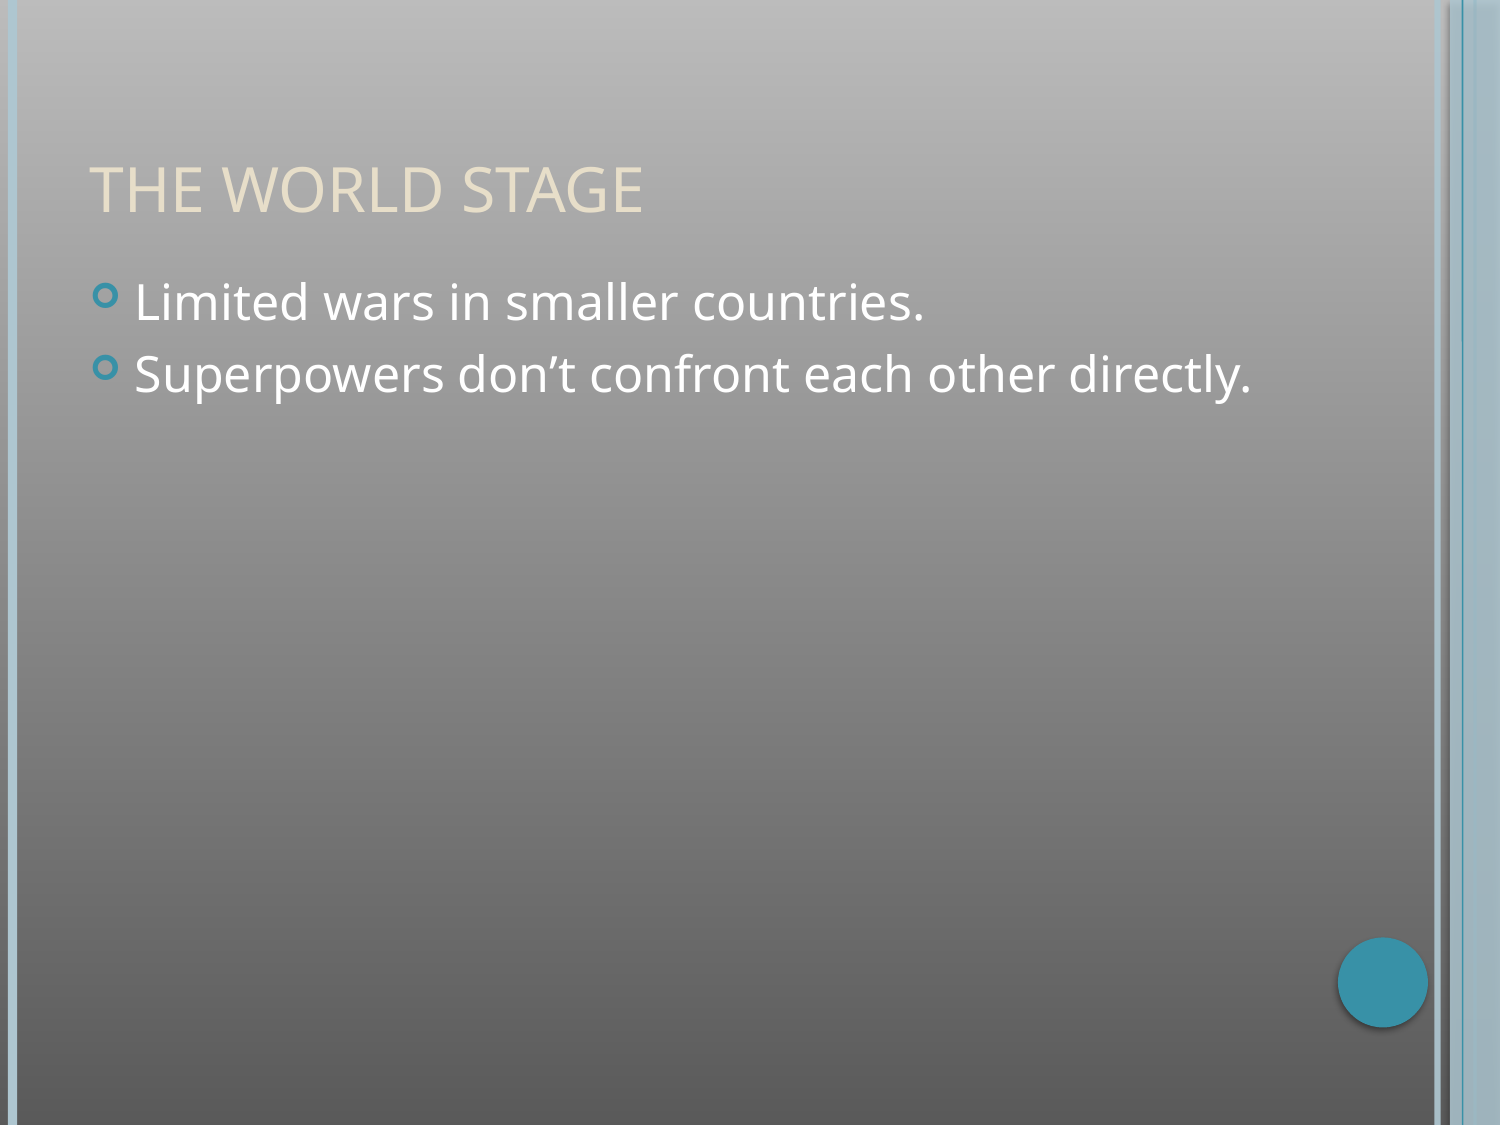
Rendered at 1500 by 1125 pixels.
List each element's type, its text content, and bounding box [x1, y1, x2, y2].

title The World Stage [75, 45, 1300, 233]
list Limited wars in smaller countries. Superpowers don’t confront each other directly. [75, 262, 1300, 1062]
